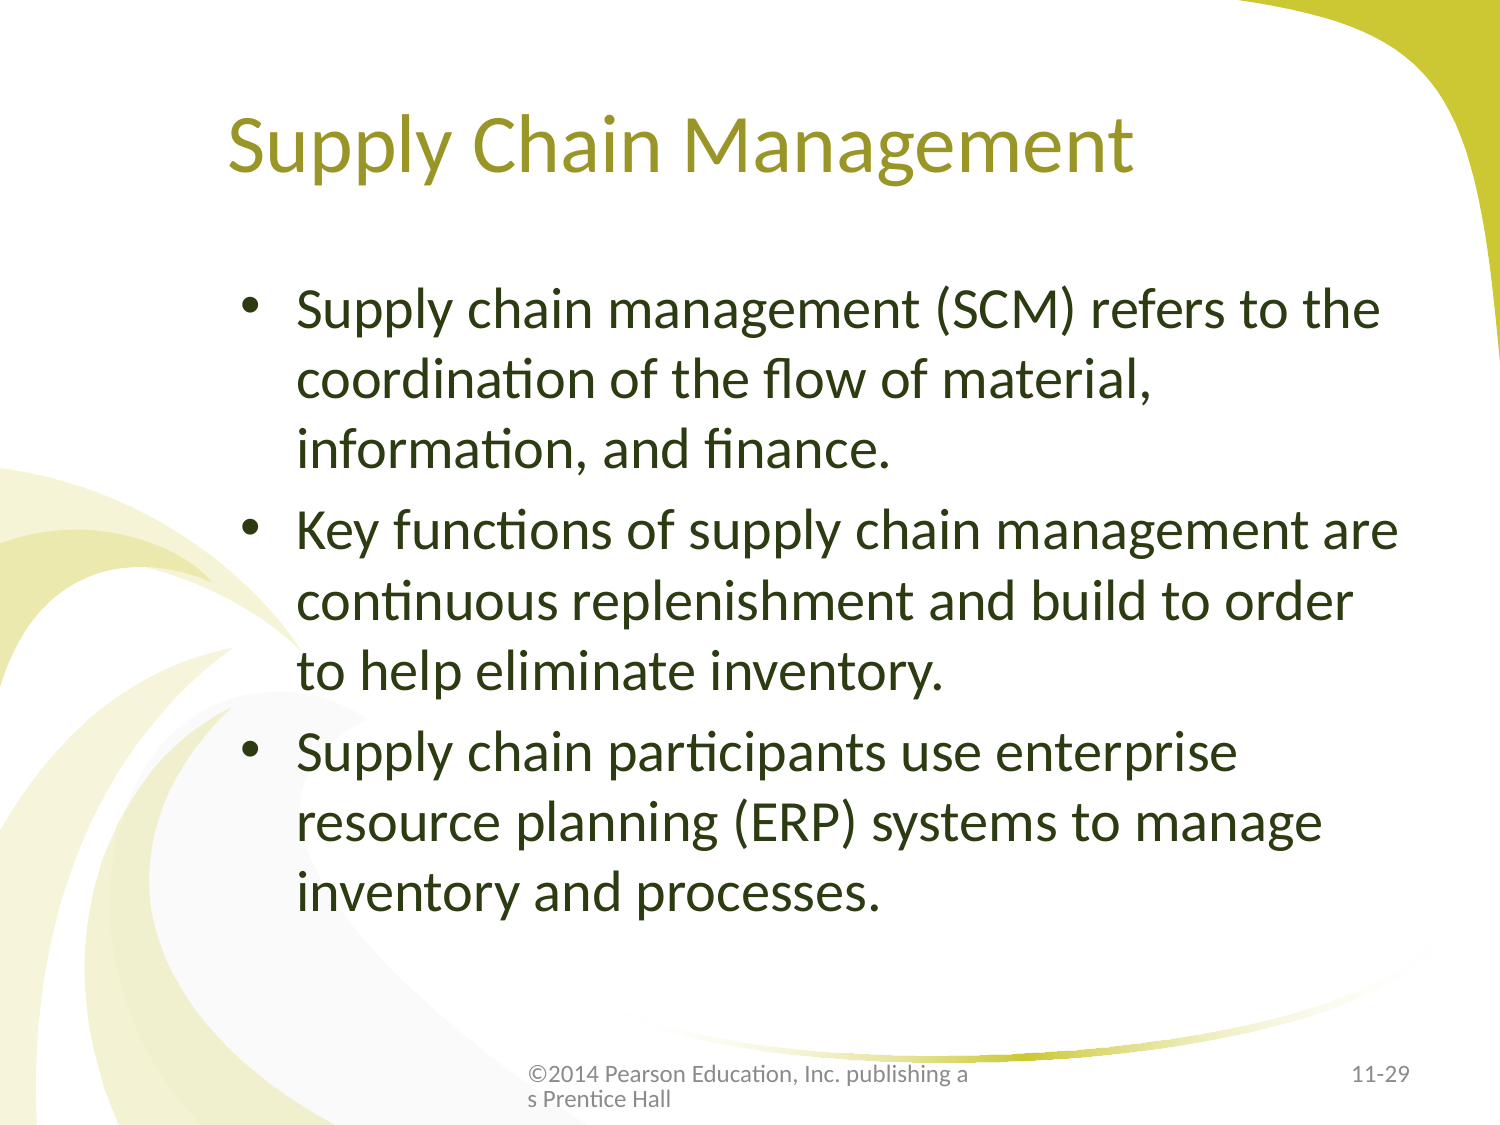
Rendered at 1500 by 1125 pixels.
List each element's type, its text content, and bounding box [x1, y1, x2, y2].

list Supply chain management (SCM) refers to the coordination of the flow of material, information, and finance. Key functions of supply chain management are continuous replenishment and build to order to help eliminate inventory. Supply chain participants use enterprise resource planning (ERP) systems to manage inventory and processes. [225, 262, 1425, 1005]
title Supply Chain Management [212, 45, 1425, 233]
footer ©2014 Pearson Education, Inc. publishing as Prentice Hall [512, 1042, 988, 1103]
slide_number 11-29 [1074, 1042, 1425, 1103]
